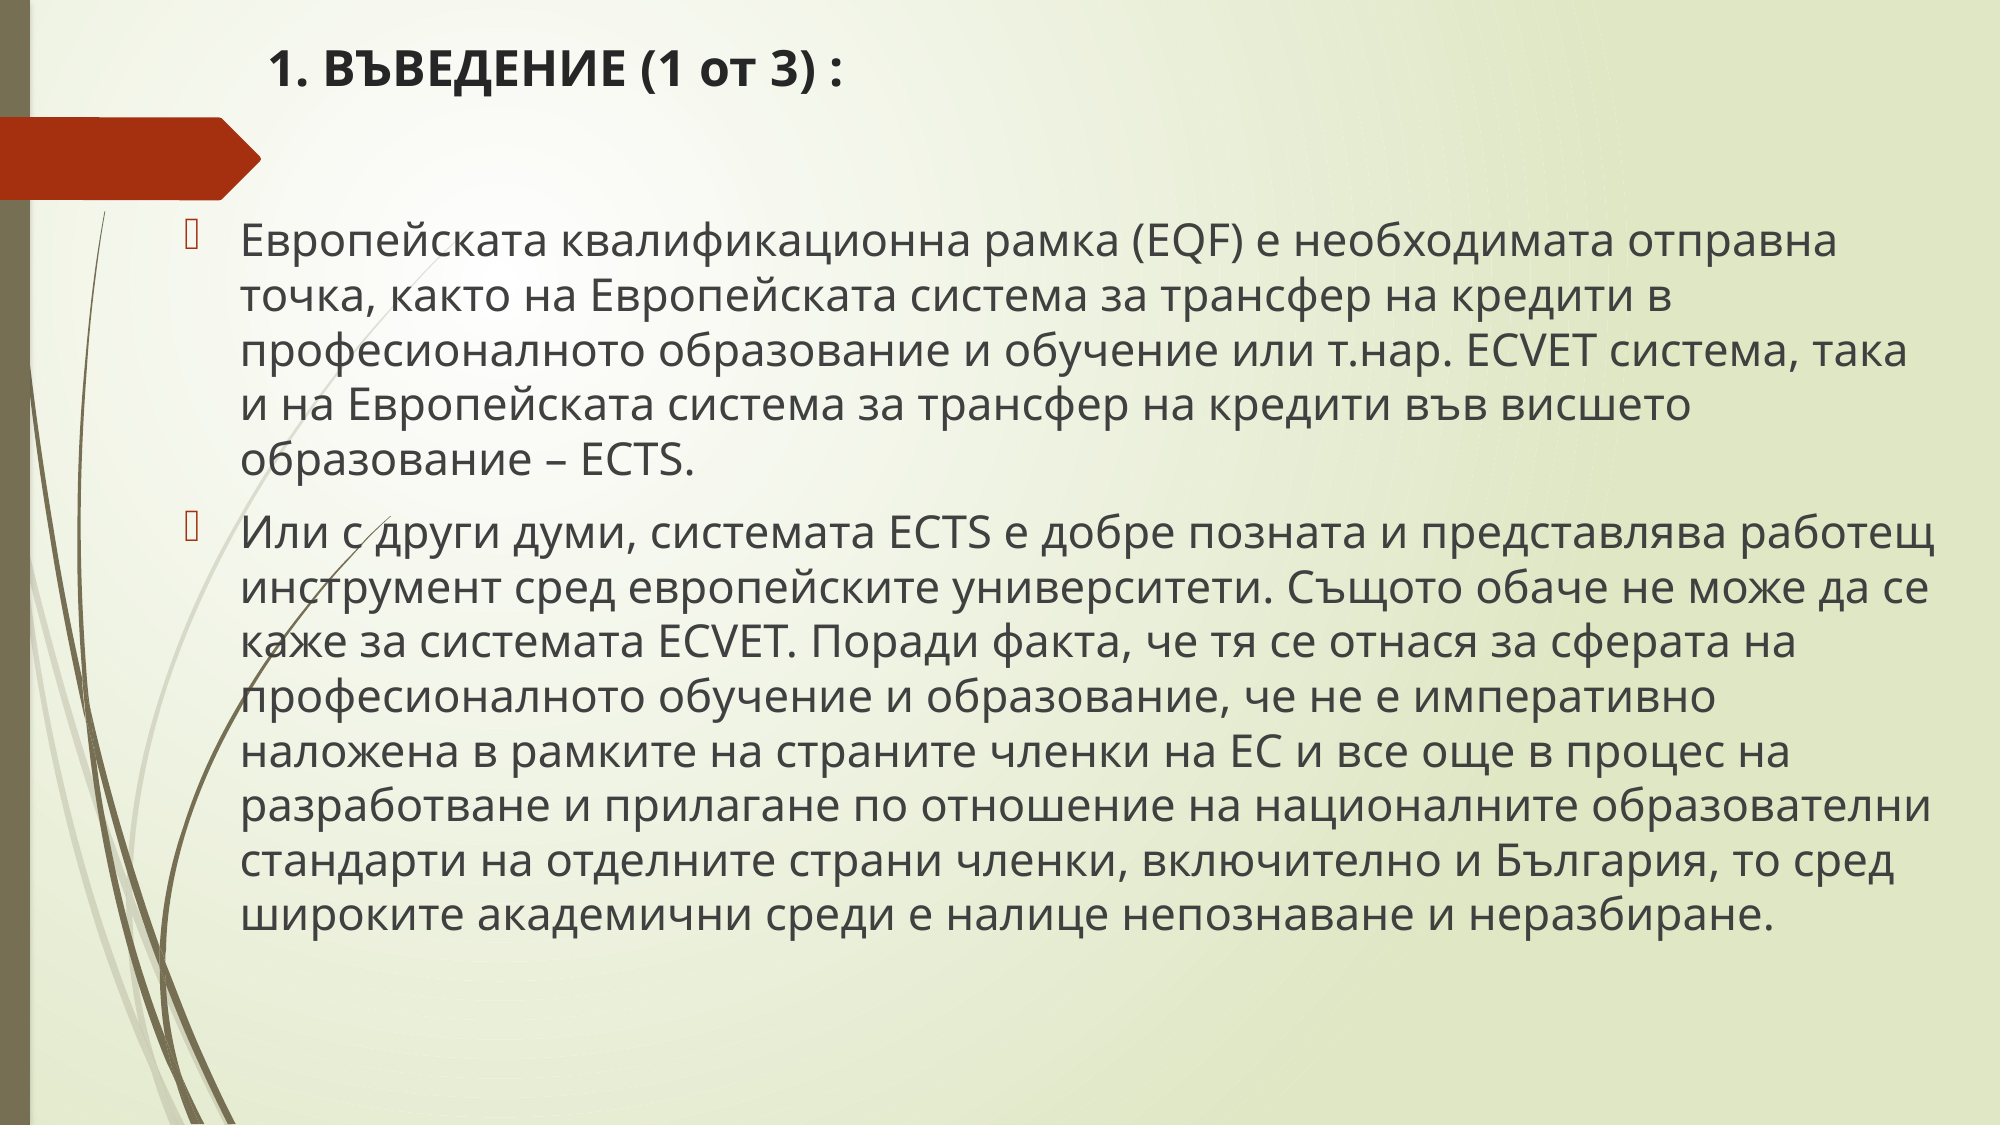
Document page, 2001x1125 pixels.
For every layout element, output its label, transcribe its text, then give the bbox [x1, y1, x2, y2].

list Европейската квалификационна рамка (EQF) е необходимата отправна точка, както на Европейската система за трансфер на кредити в професионалното образование и обучение или т.нар. ECVET система, така и на Европейската система за трансфер на кредити във висшето образование – ECTS. Или с други думи, системата ECTS е добре позната и представлява работещ инструмент сред европейските университети. Същото обаче не може да се каже за системата ECVET. Поради факта, че тя се отнася за сферата на професионалното обучение и образование, че не е императивно наложена в рамките на страните членки на ЕС и все още в процес на разработване и прилагане по отношение на националните образователни стандарти на отделните страни членки, включително и България, то сред широките академични среди е налице непознаване и неразбиране. [169, 203, 1957, 962]
title 1. ВЪВЕДЕНИЕ (1 от 3) : [251, 28, 1957, 127]
